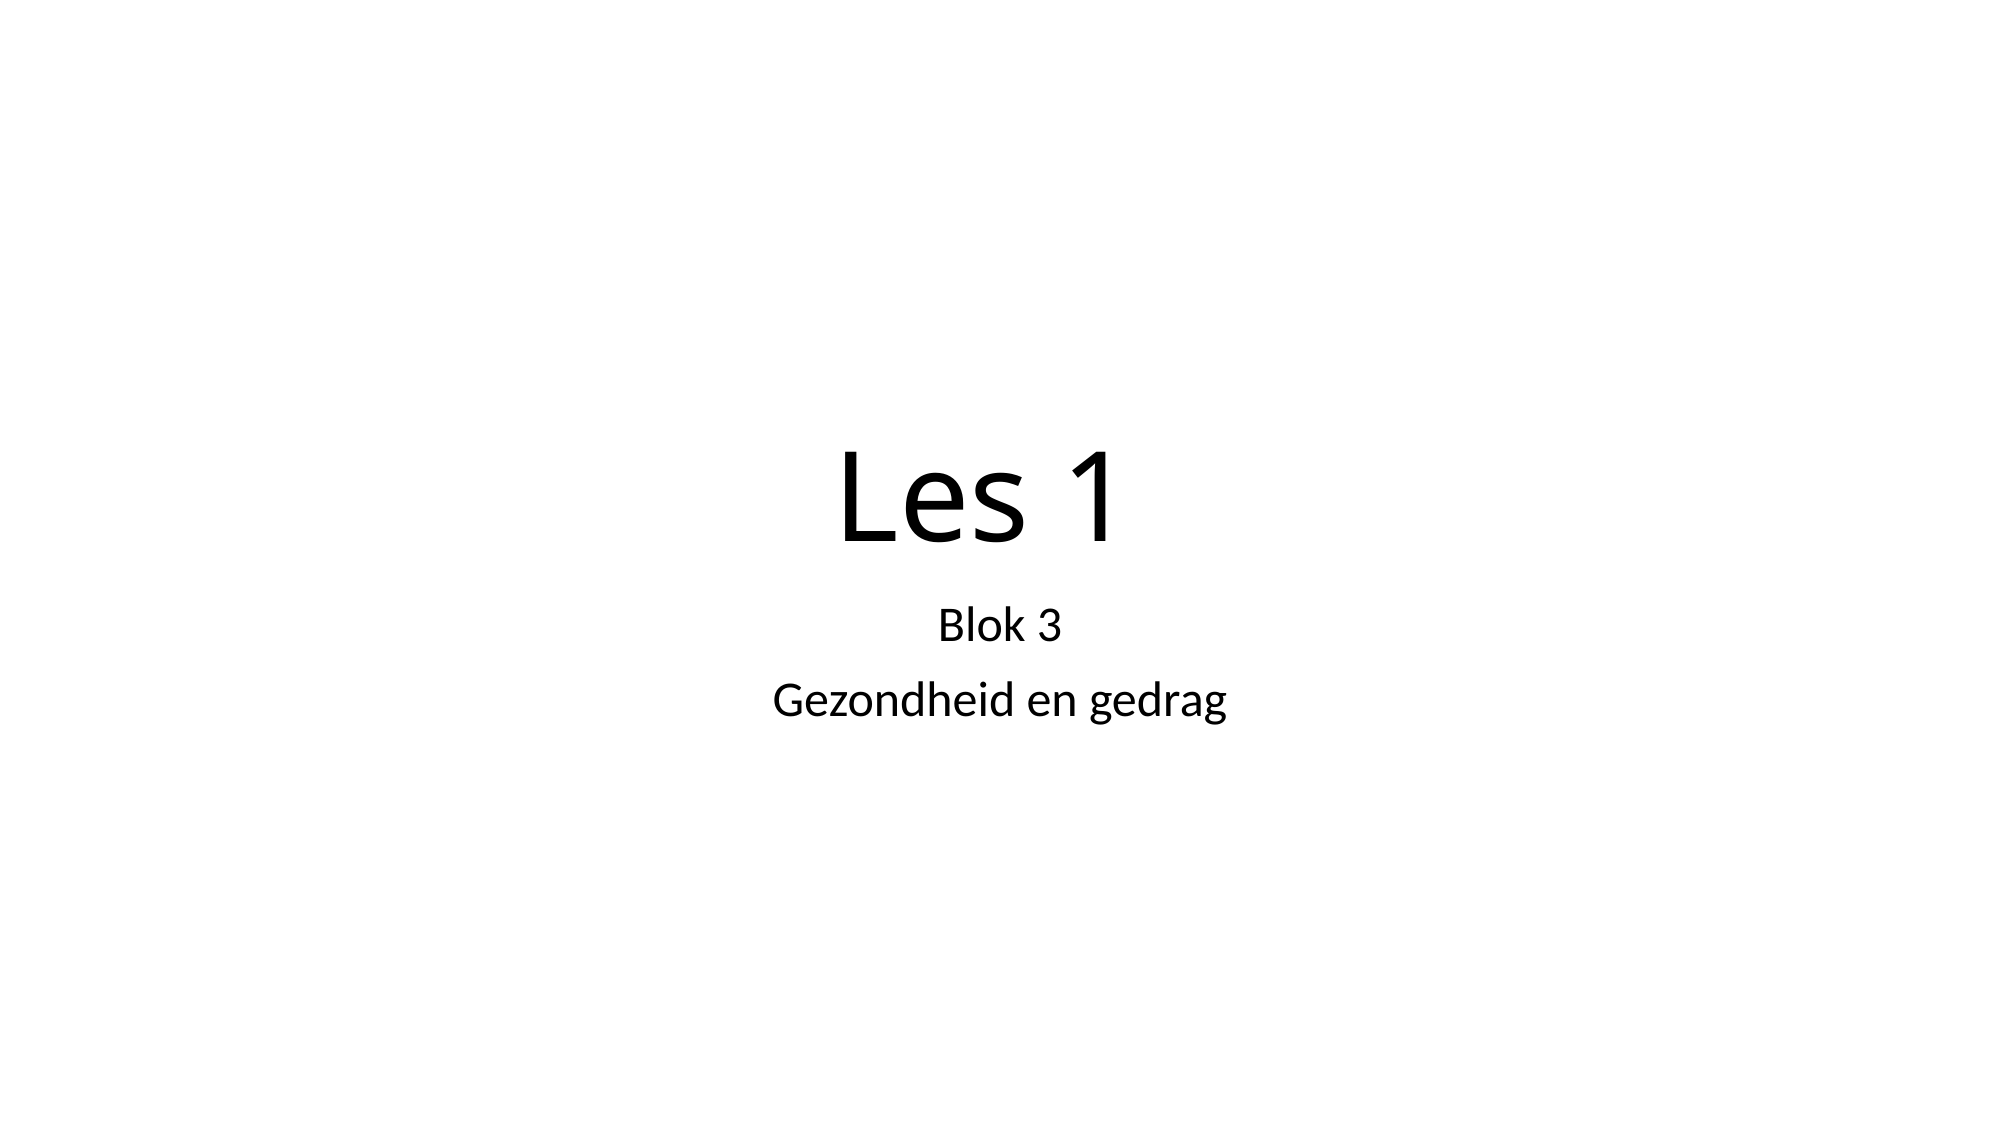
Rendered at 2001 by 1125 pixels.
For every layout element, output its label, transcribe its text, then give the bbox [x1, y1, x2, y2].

subtitle Blok 3 Gezondheid en gedrag [249, 590, 1750, 863]
title Les 1 [249, 184, 1750, 576]
